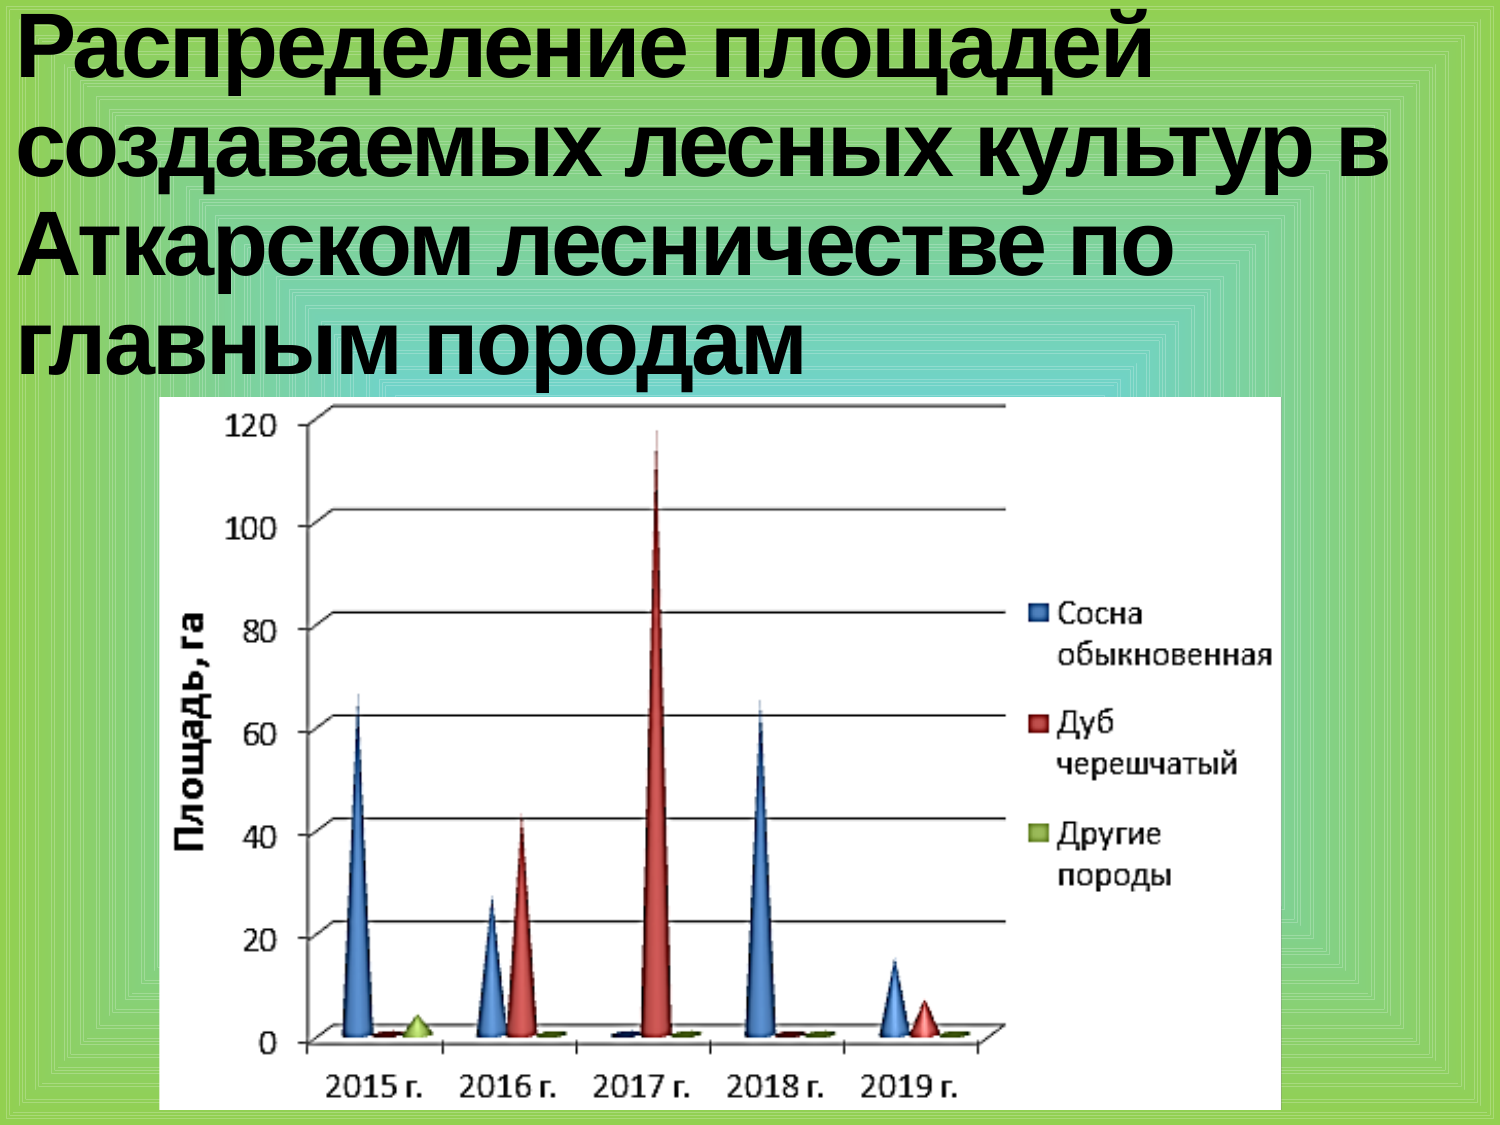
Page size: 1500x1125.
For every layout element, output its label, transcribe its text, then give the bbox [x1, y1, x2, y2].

title Распределение площадей создаваемых лесных культур в Аткарском лесничестве по главным породам [0, 0, 1495, 409]
picture [159, 396, 1282, 1110]
